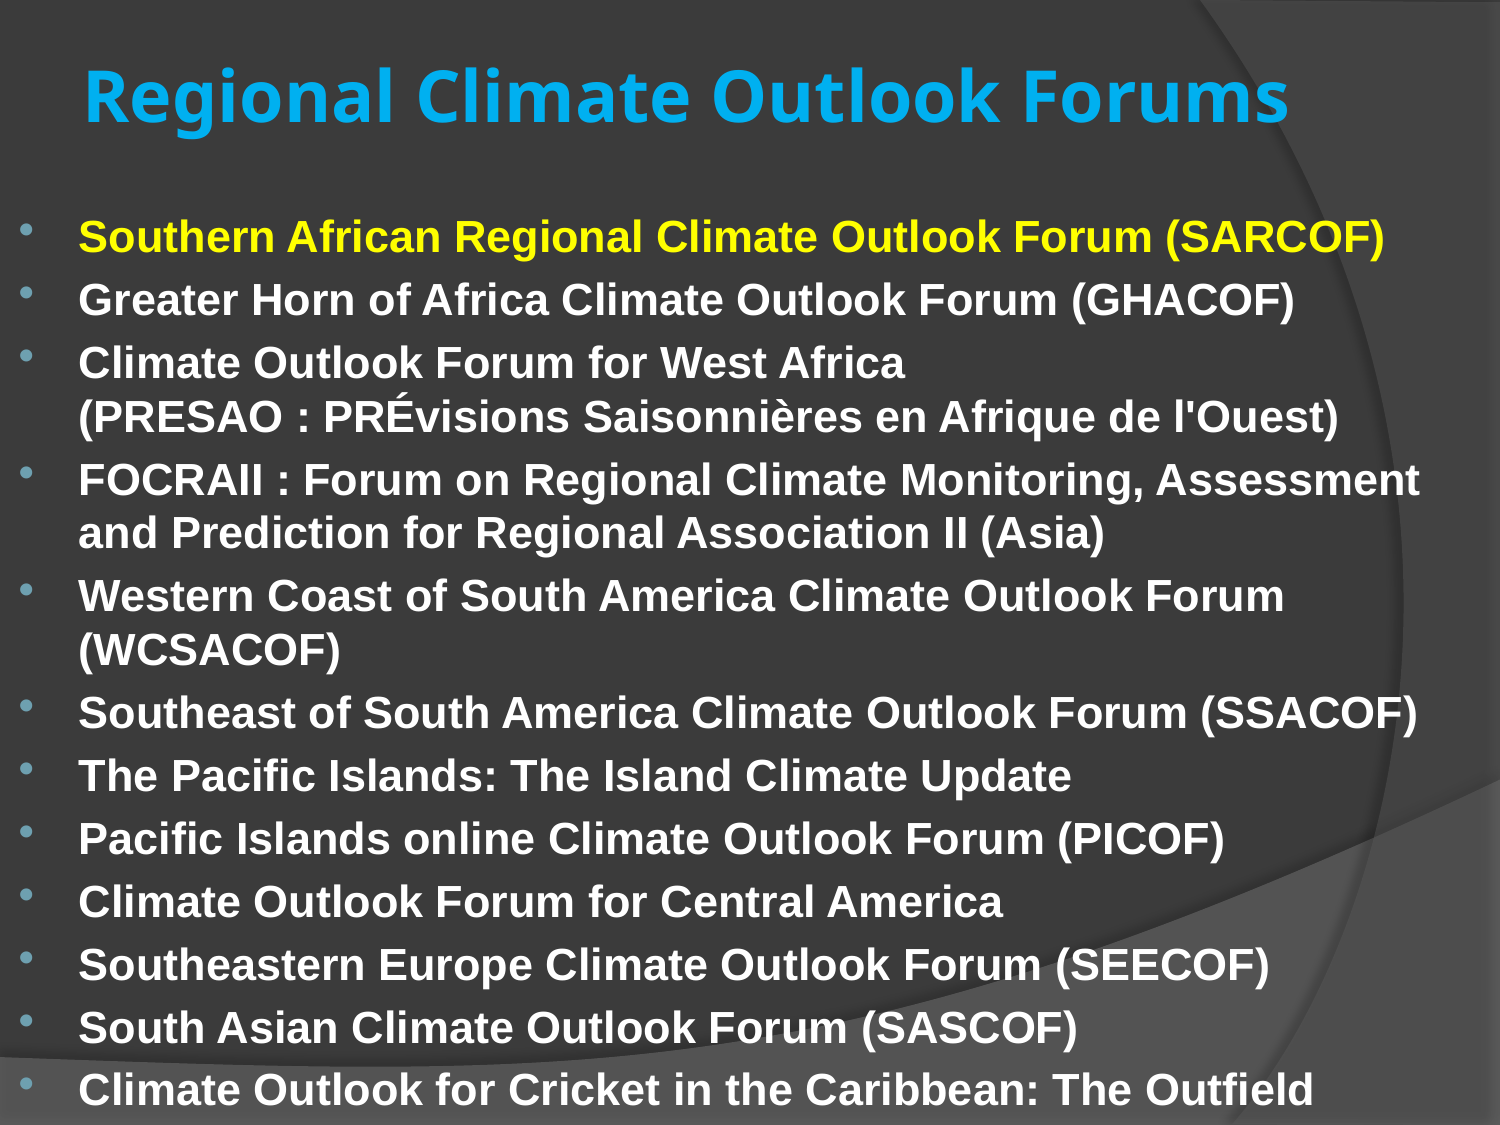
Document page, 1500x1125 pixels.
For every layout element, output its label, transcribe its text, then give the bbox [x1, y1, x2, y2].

list Southern African Regional Climate Outlook Forum (SARCOF) Greater Horn of Africa Climate Outlook Forum (GHACOF) Climate Outlook Forum for West Africa (PRESAO : PRÉvisions Saisonnières en Afrique de l'Ouest) FOCRAII : Forum on Regional Climate Monitoring, Assessment and Prediction for Regional Association II (Asia) Western Coast of South America Climate Outlook Forum (WCSACOF) Southeast of South America Climate Outlook Forum (SSACOF) The Pacific Islands: The Island Climate Update Pacific Islands online Climate Outlook Forum (PICOF) Climate Outlook Forum for Central America Southeastern Europe Climate Outlook Forum (SEECOF) South Asian Climate Outlook Forum (SASCOF) Climate Outlook for Cricket in the Caribbean: The Outfield [0, 200, 1500, 1125]
title Regional Climate Outlook Forums [75, 0, 1300, 188]
